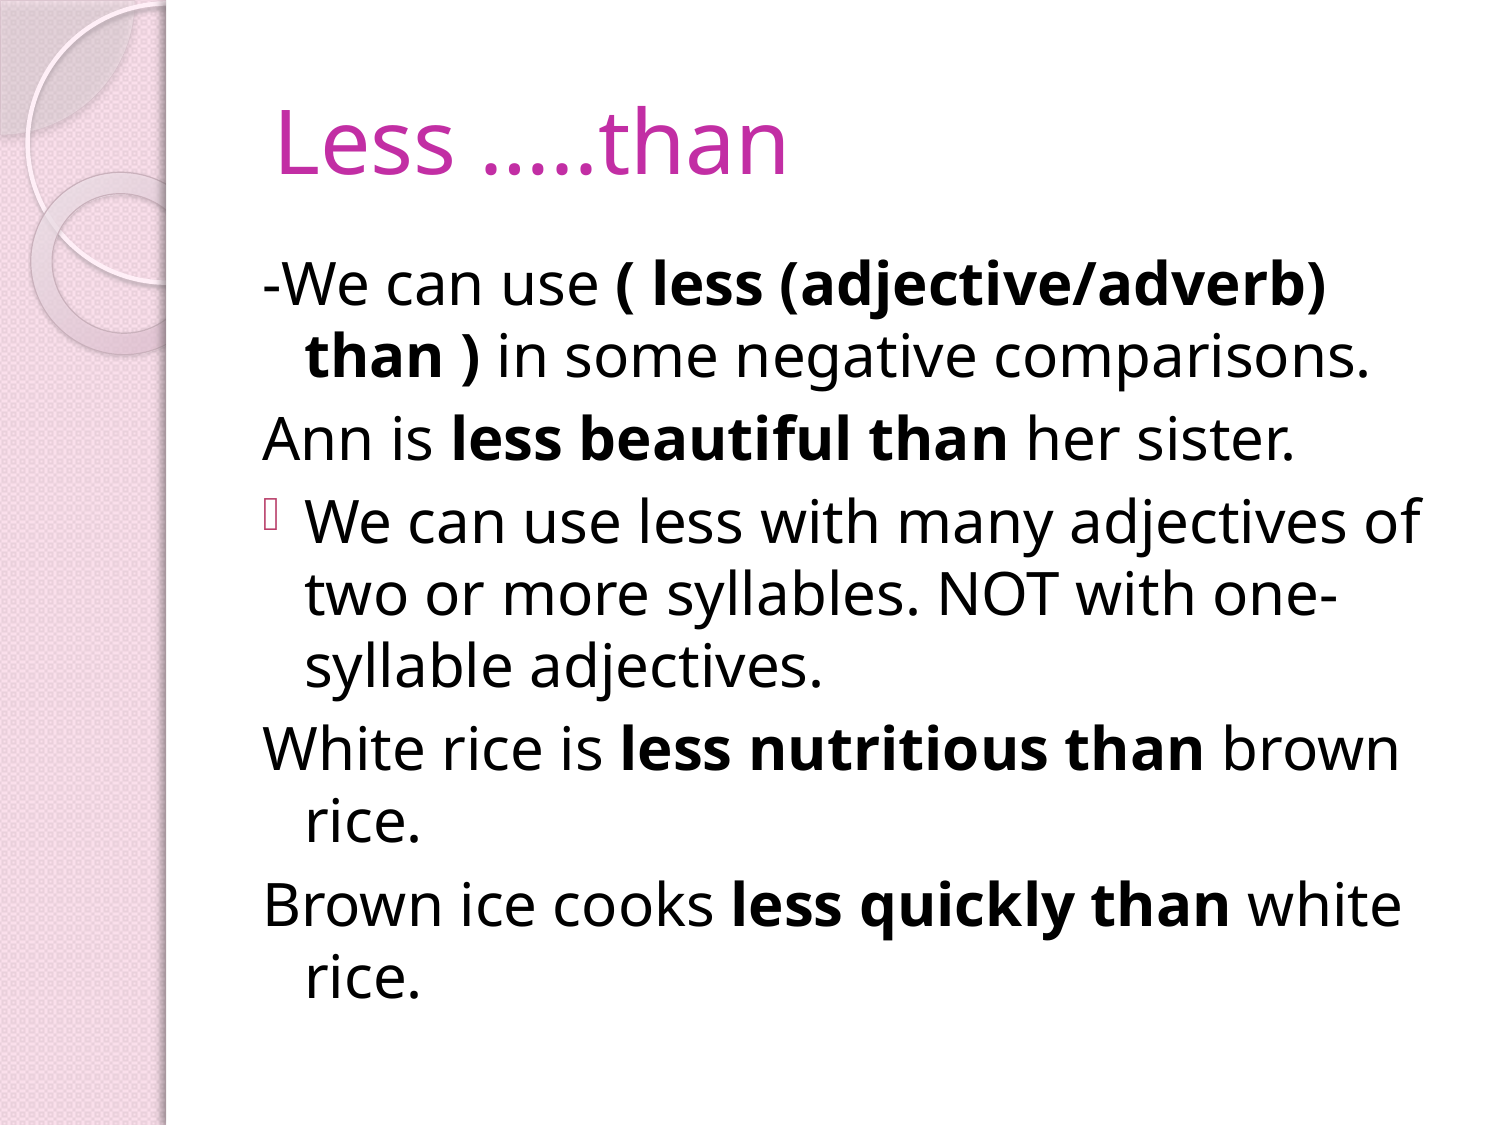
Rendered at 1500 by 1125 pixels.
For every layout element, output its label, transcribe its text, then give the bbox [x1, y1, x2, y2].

title Less …..than [235, 45, 1466, 233]
list -We can use ( less (adjective/adverb) than ) in some negative comparisons. Ann is less beautiful than her sister. We can use less with many adjectives of two or more syllables. NOT with one-syllable adjectives. White rice is less nutritious than brown rice. Brown ice cooks less quickly than white rice. [235, 237, 1466, 1025]
